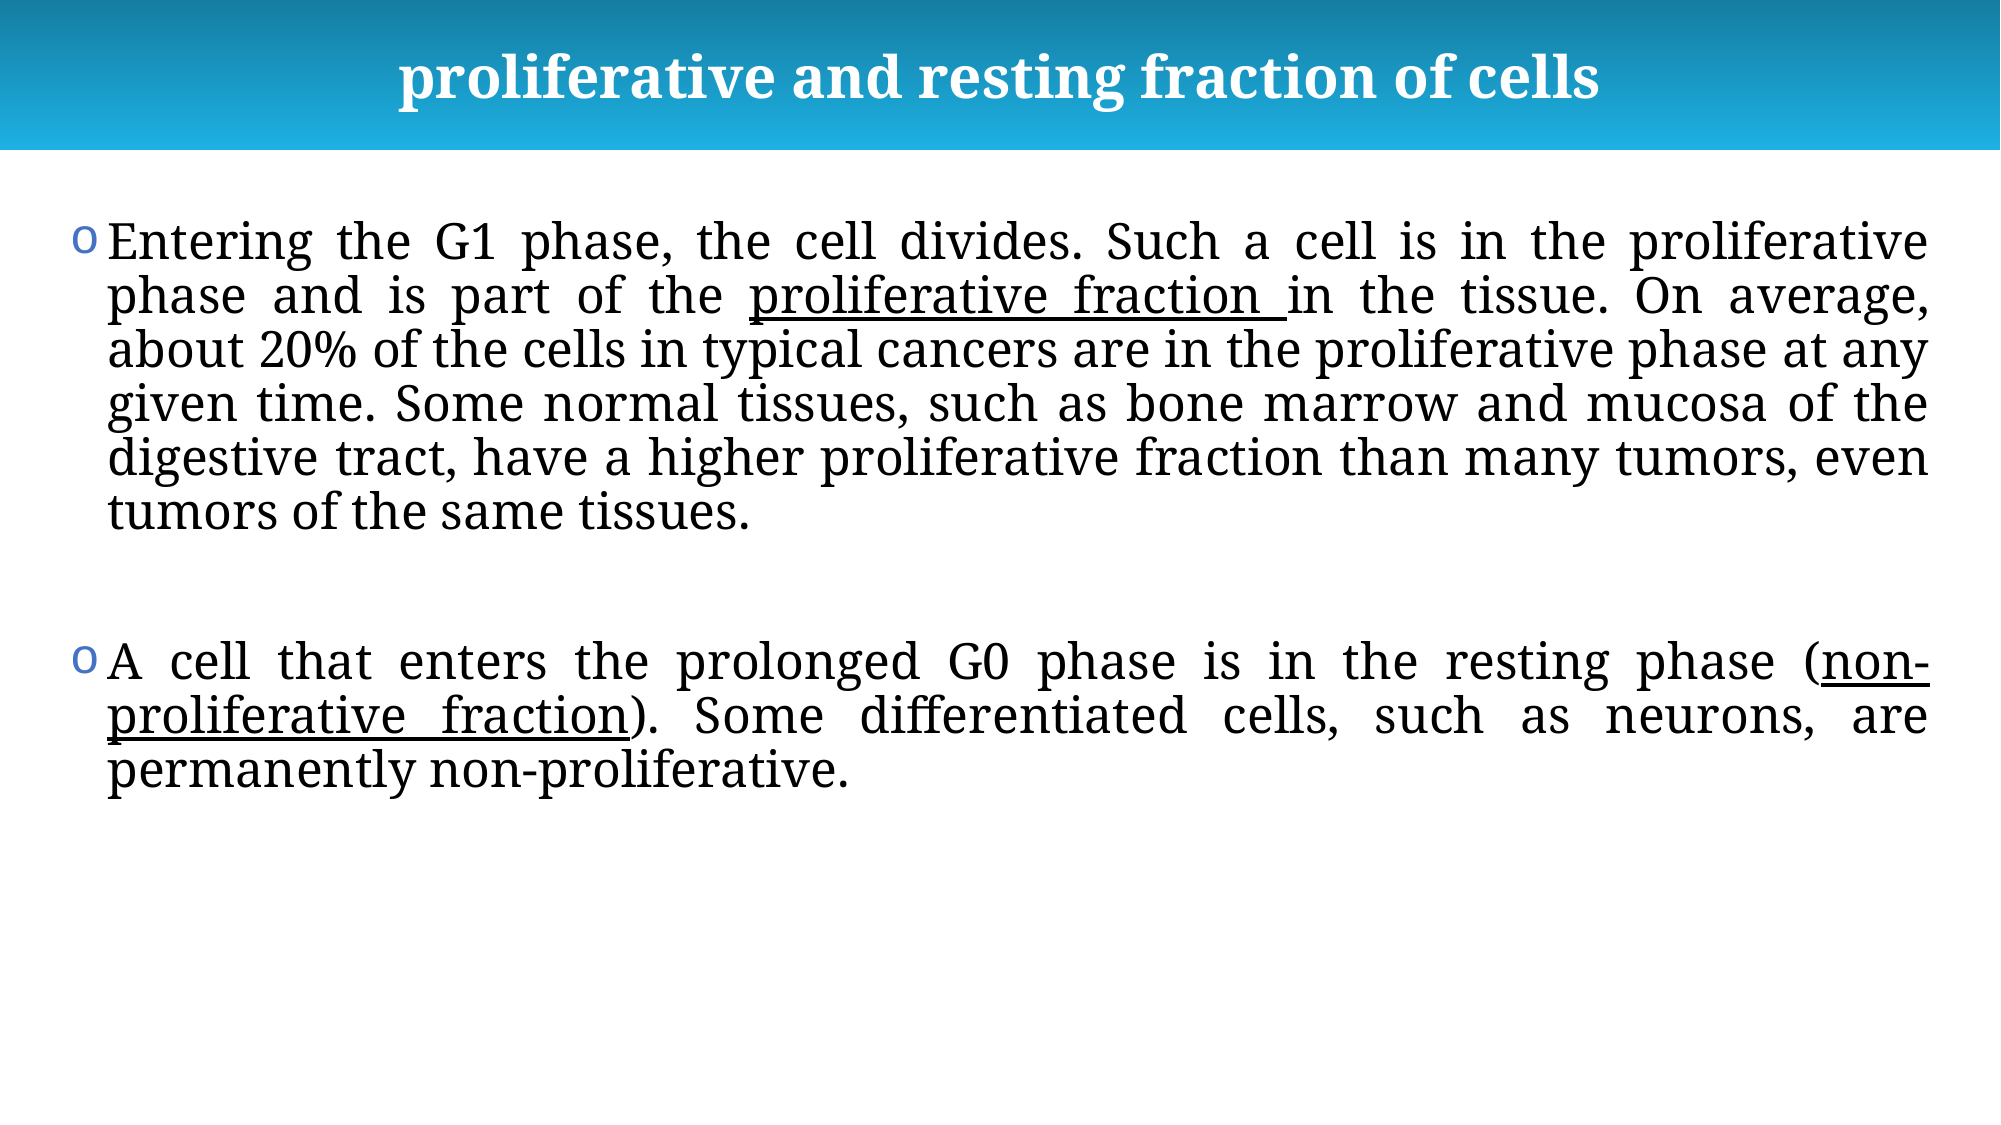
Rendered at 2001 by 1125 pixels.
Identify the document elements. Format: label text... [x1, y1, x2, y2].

text_box proliferative and resting fraction of cells [0, 0, 2000, 150]
list Entering the G1 phase, the cell divides. Such a cell is in the proliferative phase and is part of the proliferative fraction in the tissue. On average, about 20% of the cells in typical cancers are in the proliferative phase at any given time. Some normal tissues, such as bone marrow and mucosa of the digestive tract, have a higher proliferative fraction than many tumors, even tumors of the same tissues. A cell that enters the prolonged G0 phase is in the resting phase (non-proliferative fraction). Some differentiated cells, such as neurons, are permanently non-proliferative. [55, 209, 1945, 976]
